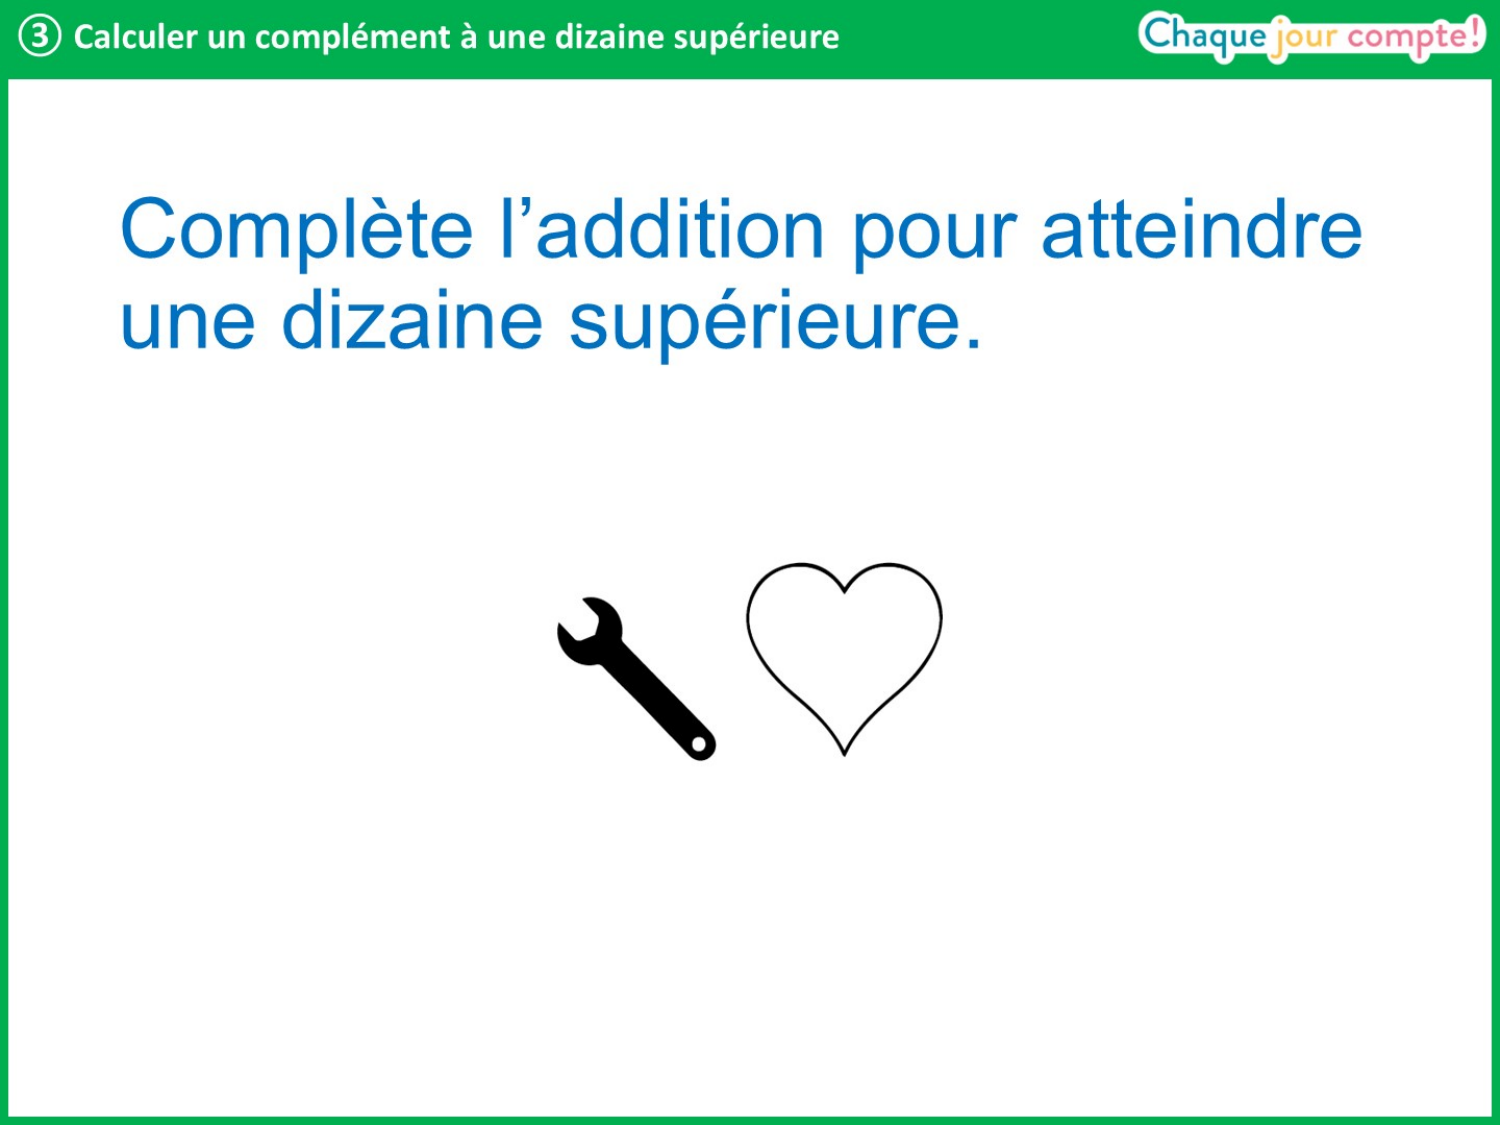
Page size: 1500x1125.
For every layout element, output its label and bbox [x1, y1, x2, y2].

list [0, 0, 1500, 1125]
